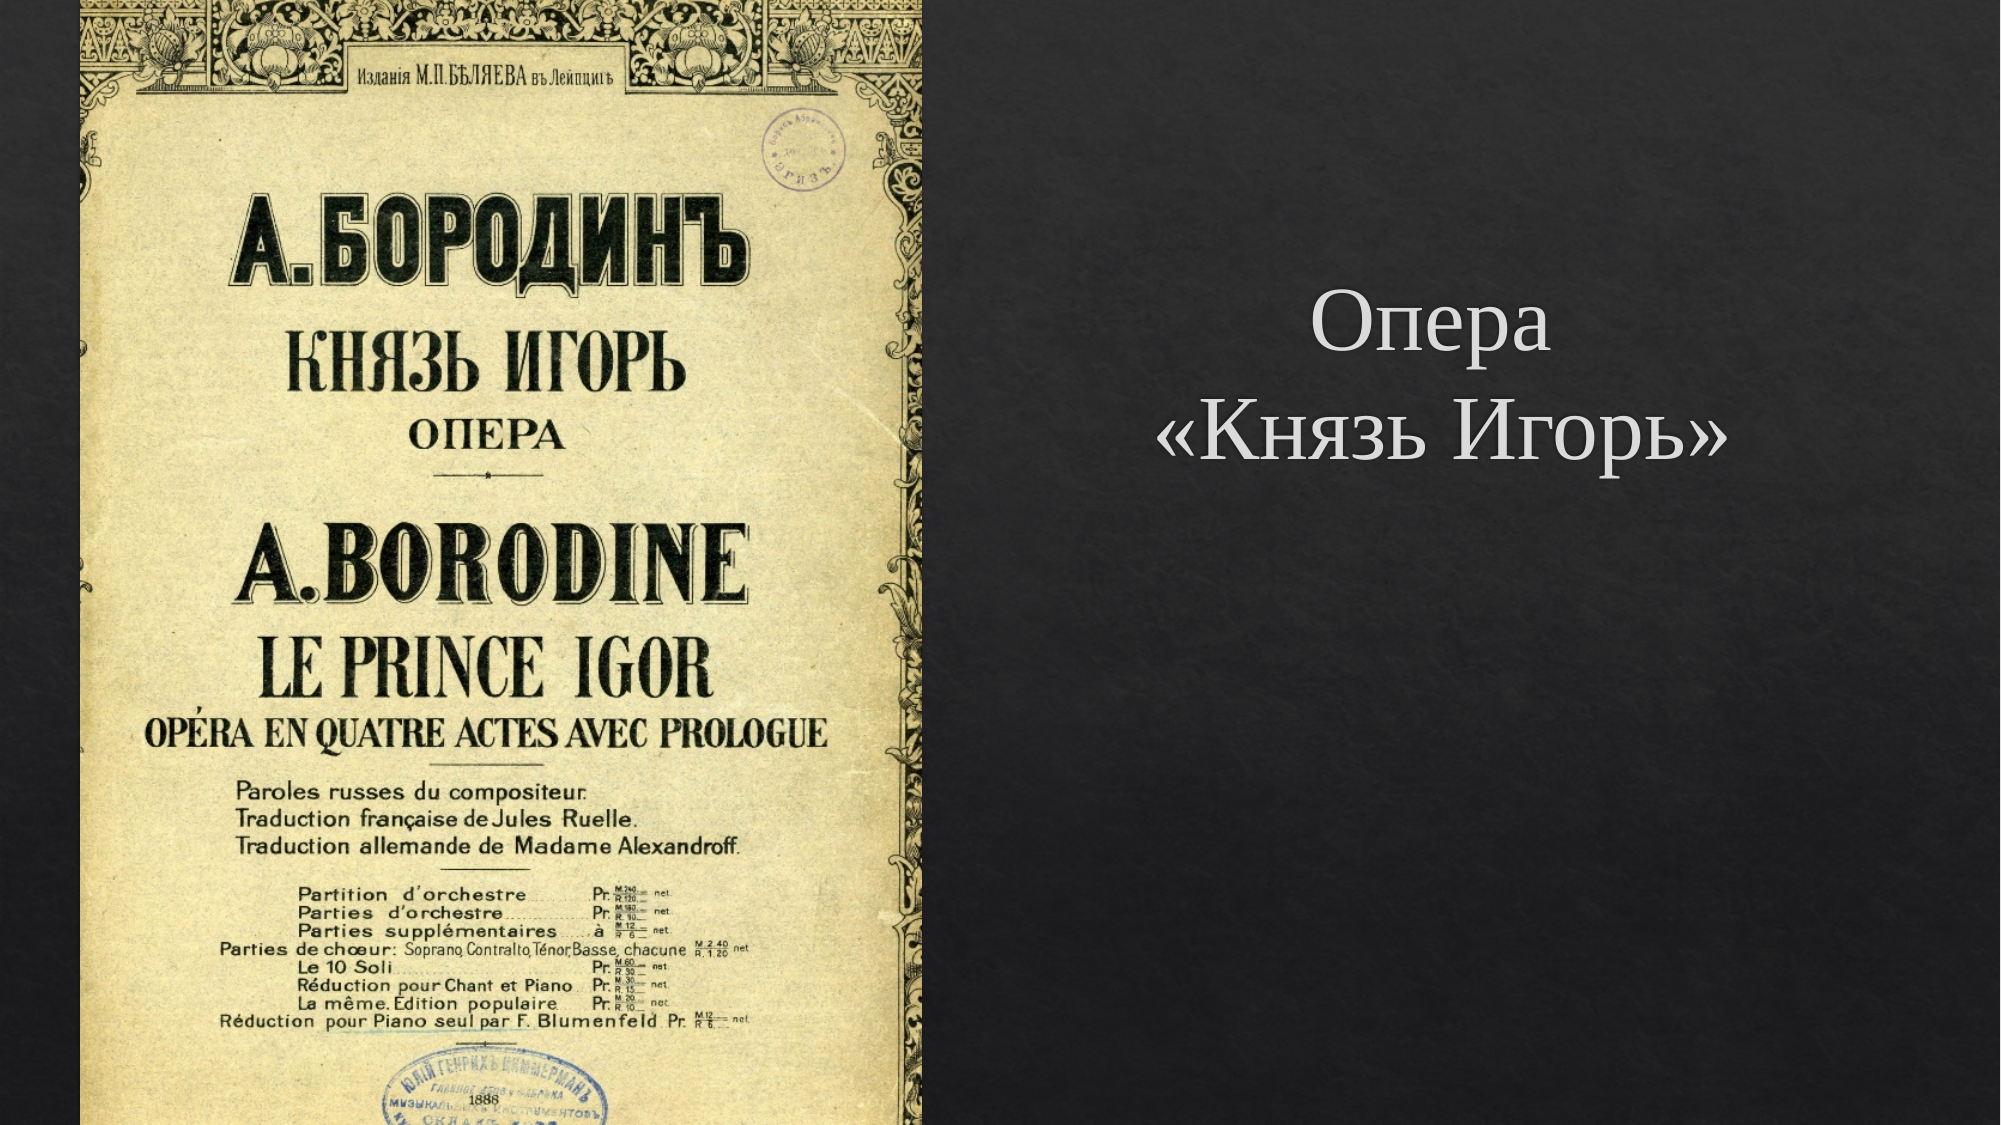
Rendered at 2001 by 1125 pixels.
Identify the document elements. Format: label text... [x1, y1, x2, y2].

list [80, 0, 922, 1125]
title Опера «Князь Игорь» [998, 35, 1864, 701]
